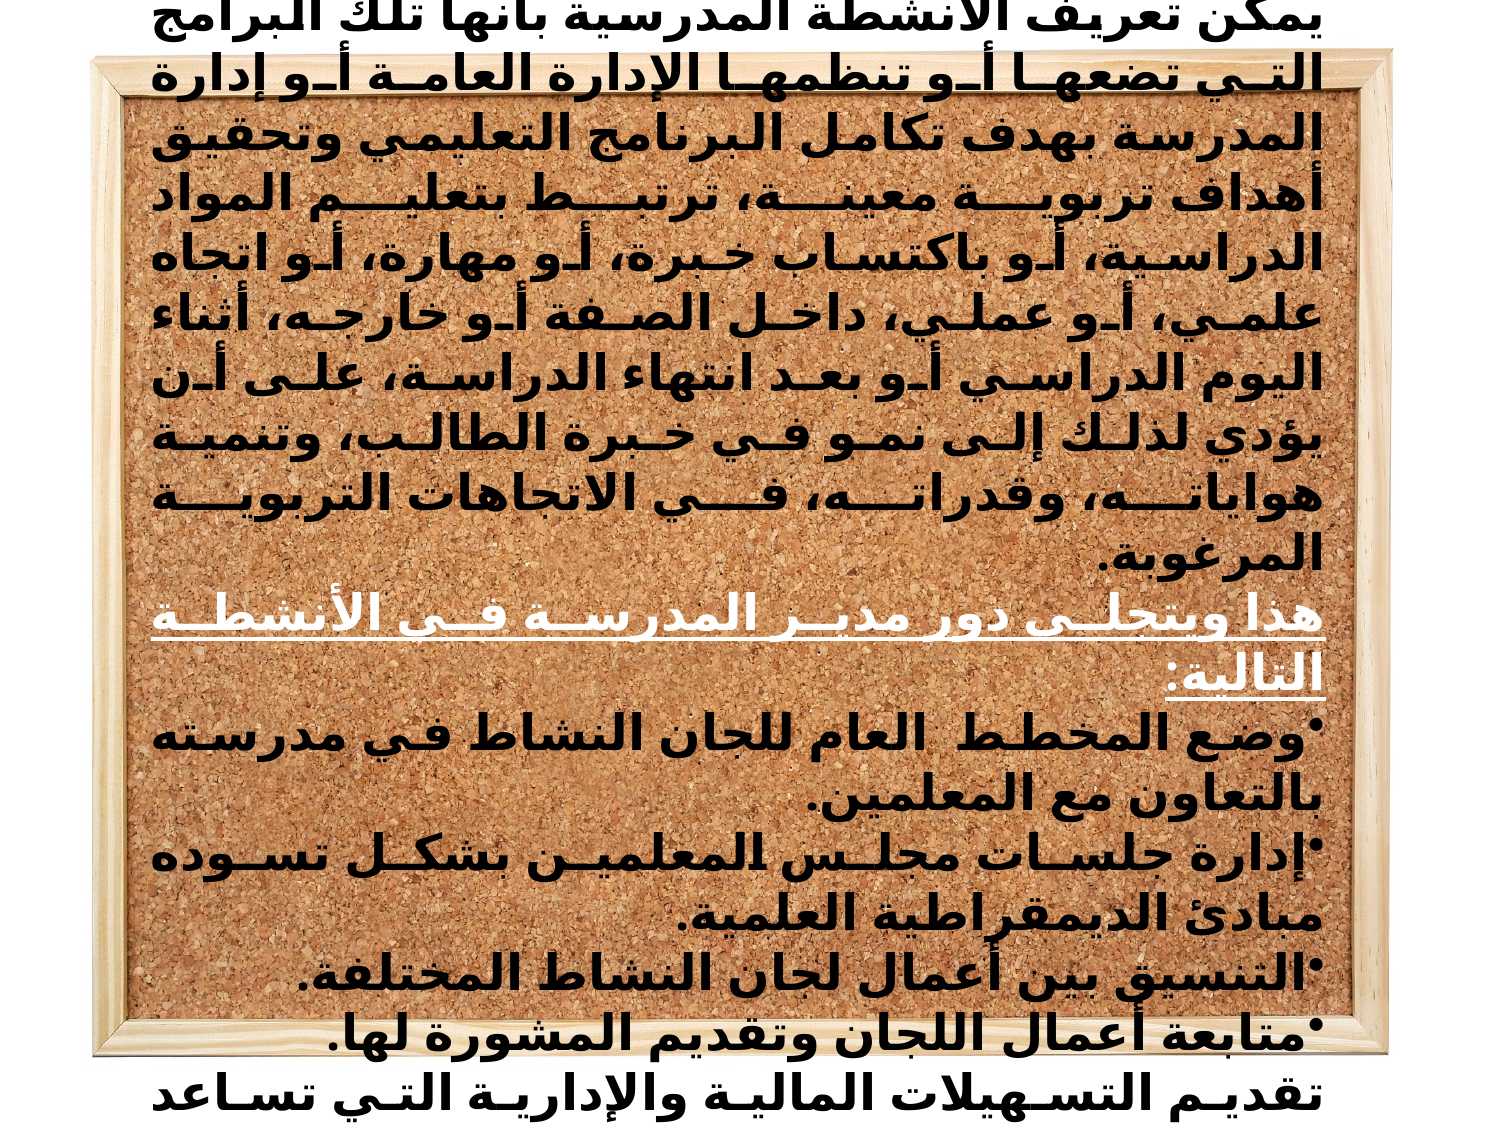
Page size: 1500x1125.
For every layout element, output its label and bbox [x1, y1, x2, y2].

picture [0, 0, 1500, 1114]
text_box [135, 1121, 1341, 1125]
